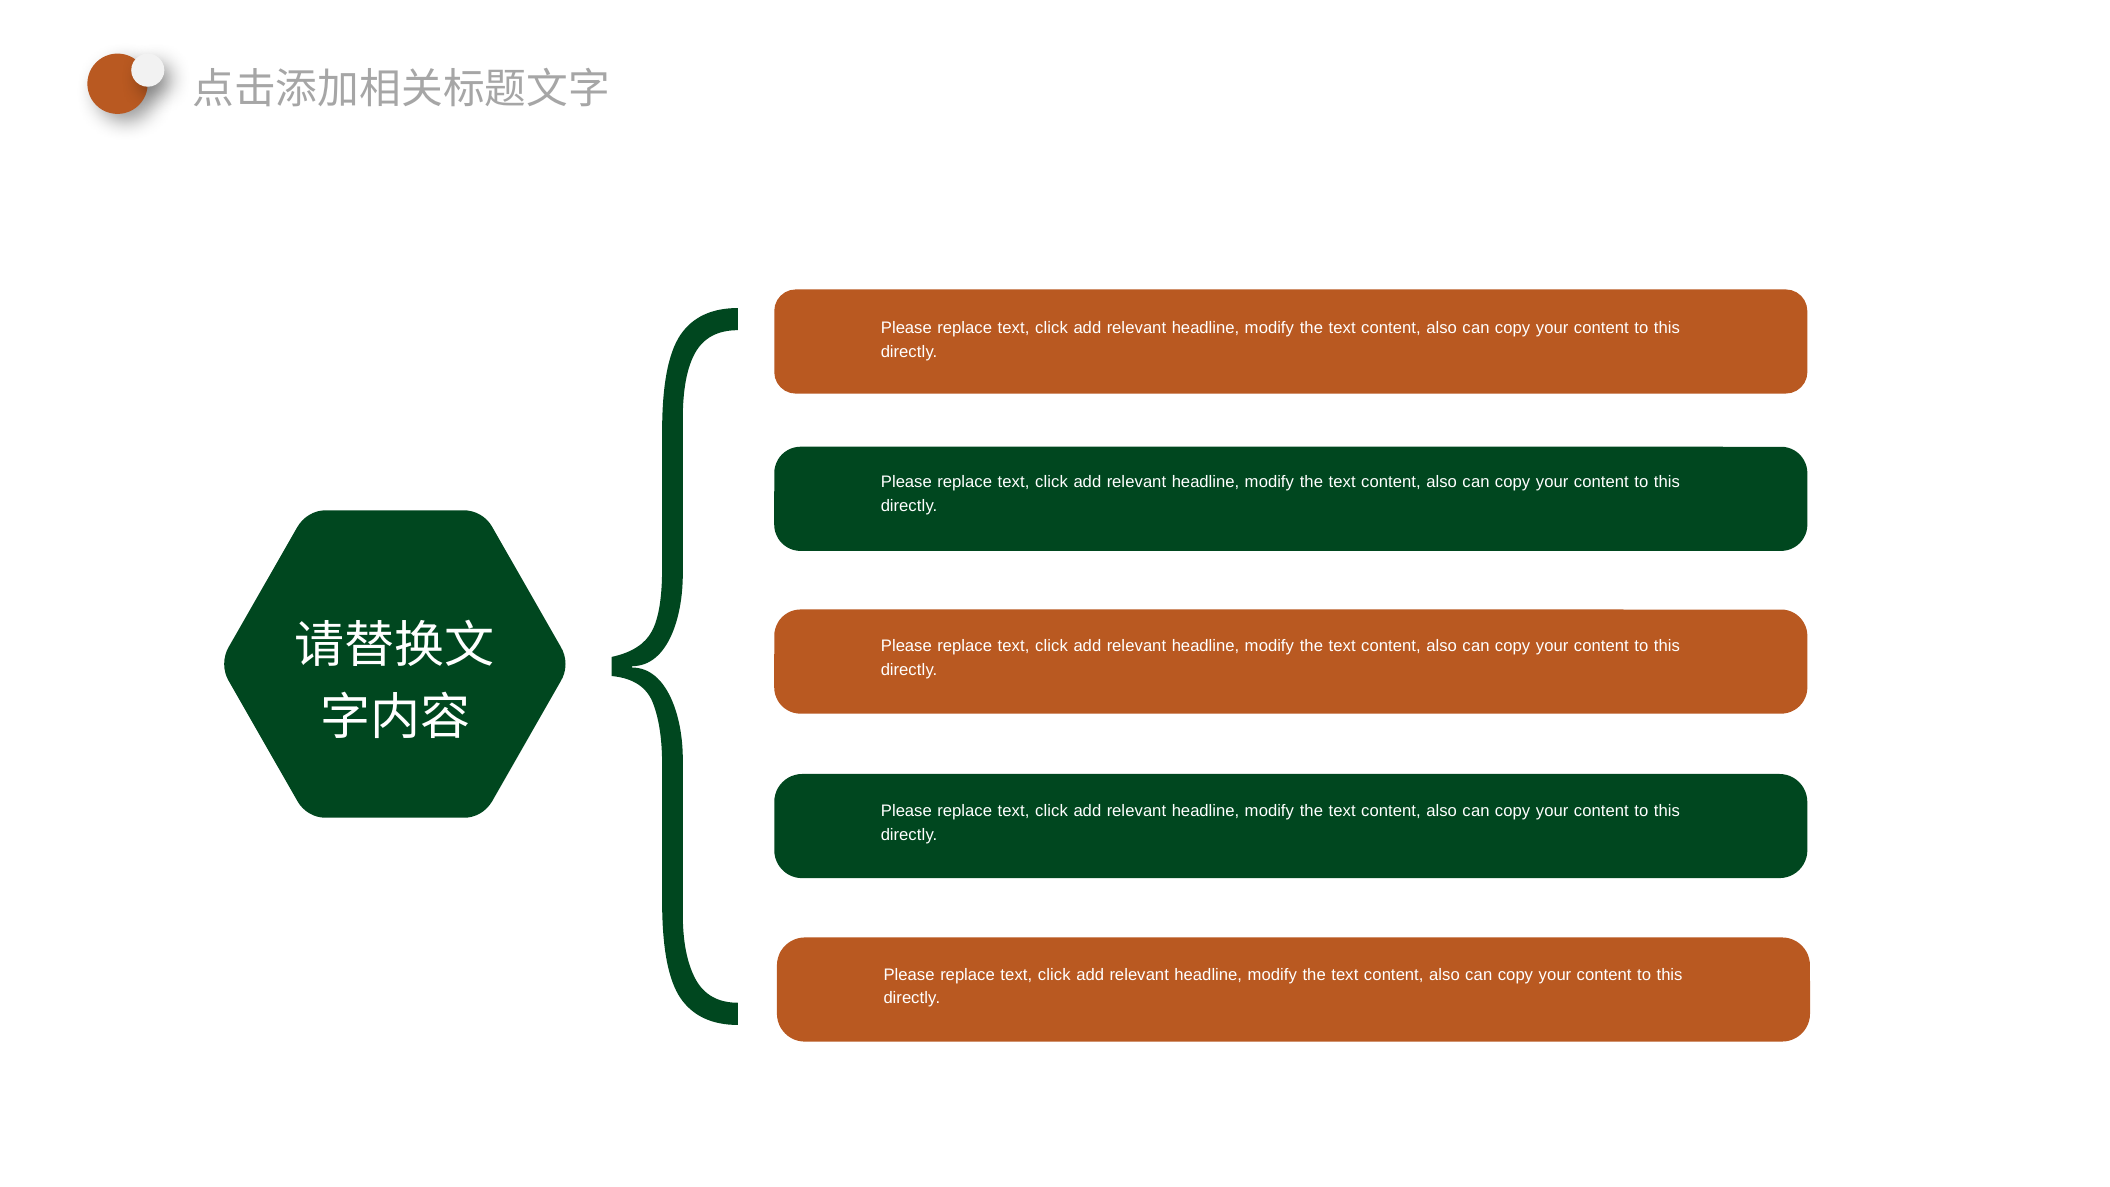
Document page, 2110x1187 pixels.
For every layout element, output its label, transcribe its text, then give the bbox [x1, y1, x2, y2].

text_box [773, 772, 1809, 880]
text_box [224, 510, 566, 818]
text_box Please replace text, click add relevant headline, modify the text content, also can copy your content to this directly. [880, 312, 1682, 361]
text_box [773, 288, 1809, 395]
text_box [130, 52, 166, 88]
text_box 请替换文字内容 [290, 600, 500, 745]
text_box Please replace text, click add relevant headline, modify the text content, also can copy your content to this directly. [880, 467, 1682, 516]
text_box Please replace text, click add relevant headline, modify the text content, also can copy your content to this directly. [883, 959, 1685, 1008]
text_box [611, 308, 738, 1025]
text_box [773, 445, 1809, 552]
text_box Please replace text, click add relevant headline, modify the text content, also can copy your content to this directly. [880, 631, 1682, 680]
text_box [86, 52, 142, 115]
text_box Please replace text, click add relevant headline, modify the text content, also can copy your content to this directly. [880, 795, 1682, 844]
text_box 点击添加相关标题文字 [176, 53, 680, 114]
text_box [773, 608, 1809, 715]
text_box [775, 936, 1812, 1043]
